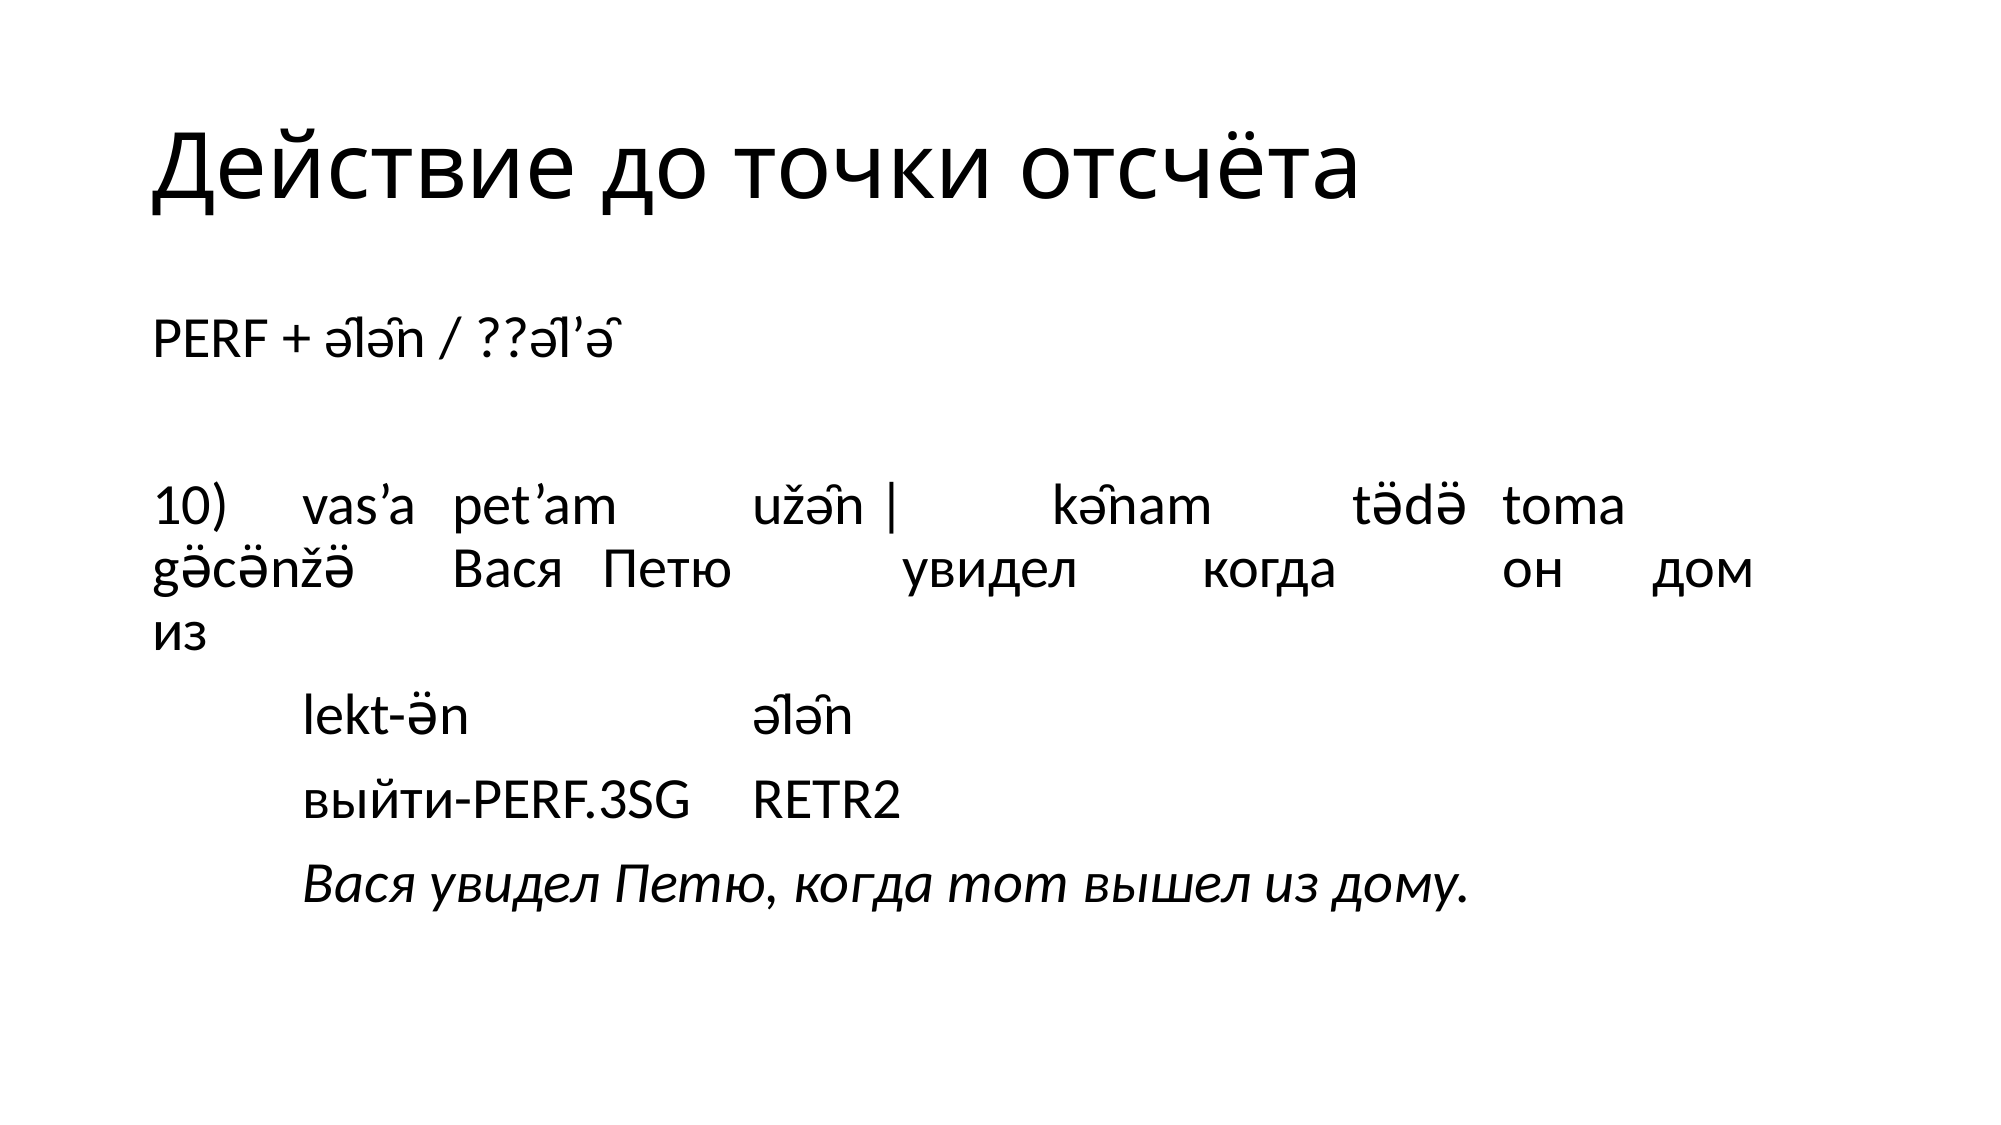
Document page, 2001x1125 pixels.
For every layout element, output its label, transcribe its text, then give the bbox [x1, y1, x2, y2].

title Действие до точки отсчёта [137, 59, 1863, 278]
list PERF + ə̑lə̑n / ??ə̑l’ə̑ 10) vas’a pet’am užə̑n | kə̑nam tə̈də̈ toma gə̈cə̈nžə̈ Вася Петю увидел когда он дом из lekt-ə̈n ə̑lə̑n выйти-PERF.3SG RETR2 Вася увидел Петю, когда тот вышел из дому. [137, 299, 1863, 1014]
